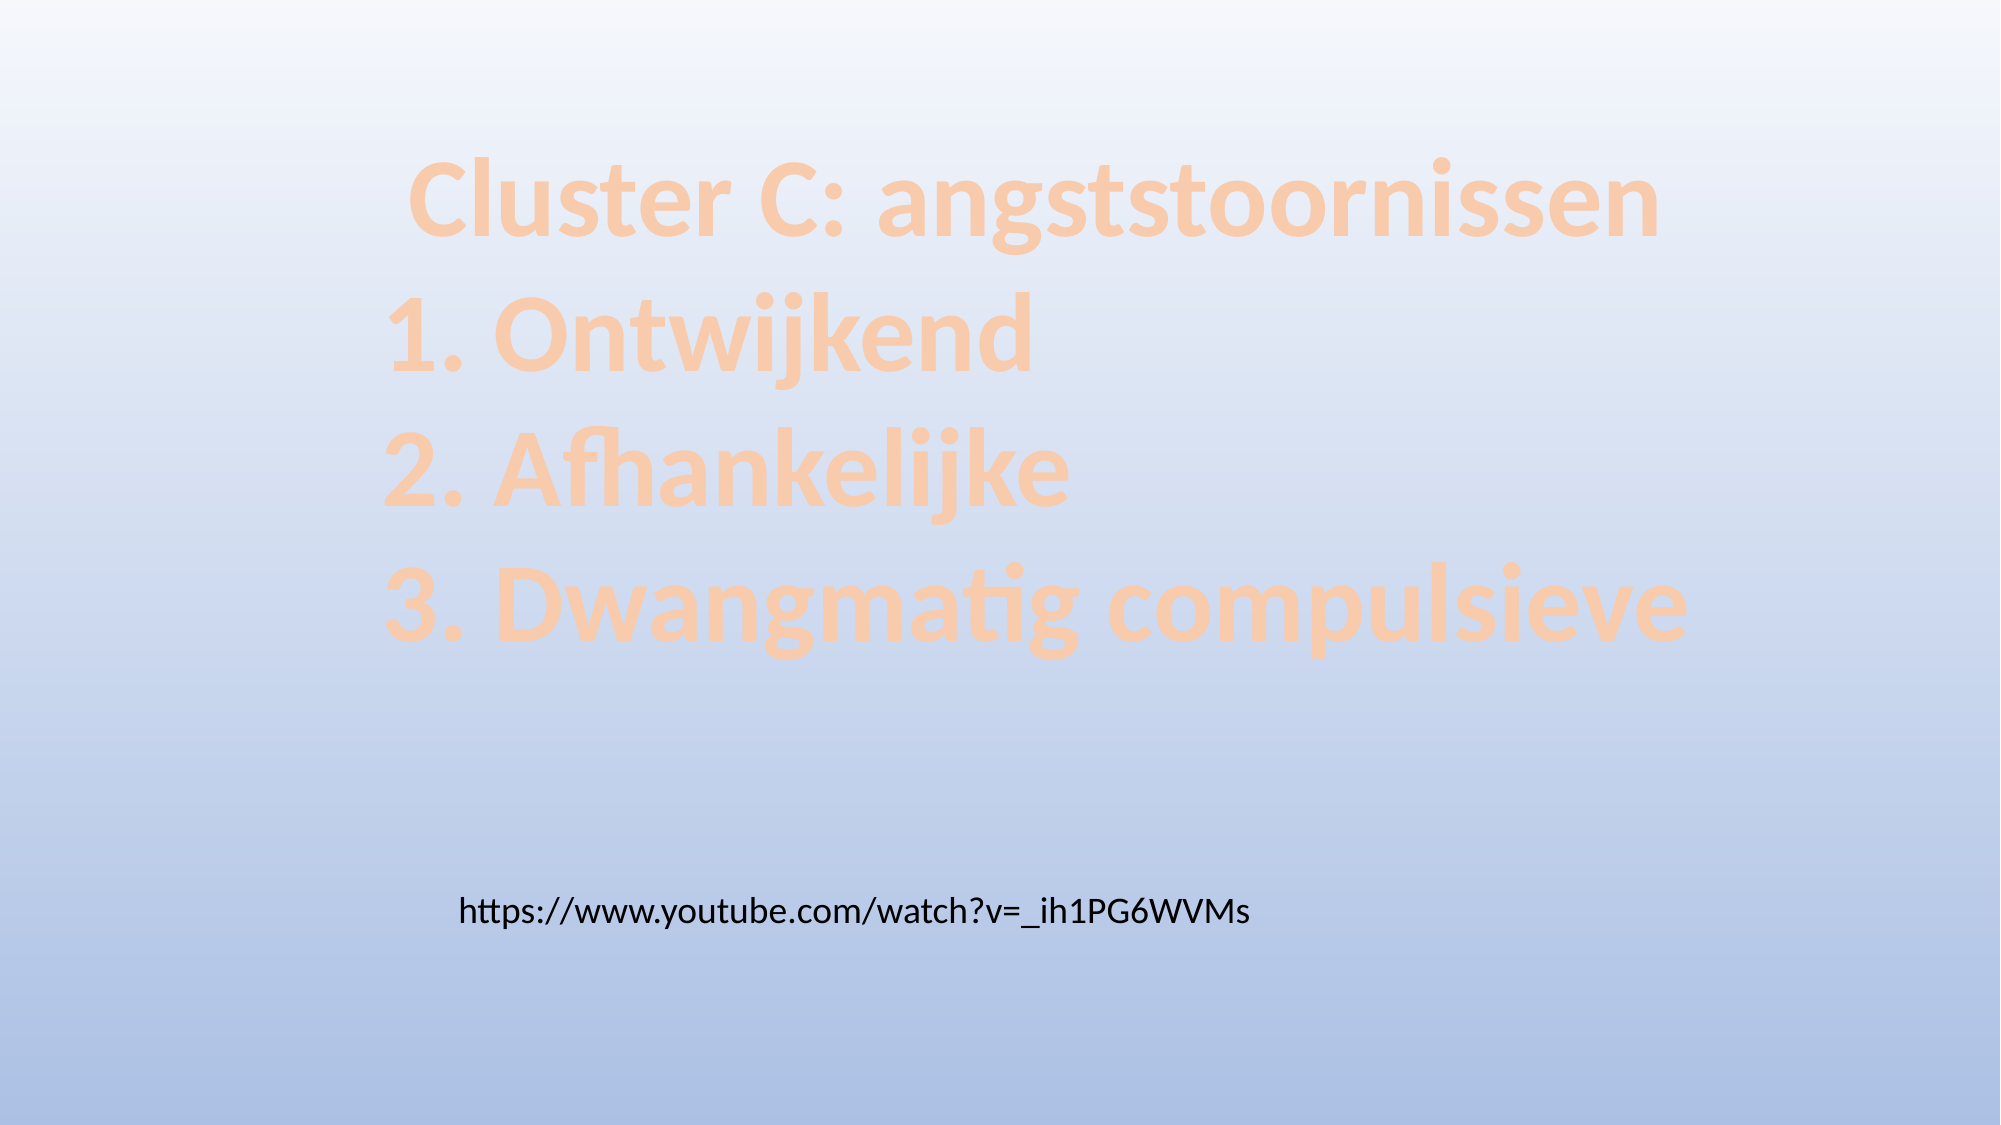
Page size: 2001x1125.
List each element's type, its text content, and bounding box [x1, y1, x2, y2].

text_box Cluster C: angststoornissen 1. Ontwijkend 2. Afhankelijke 3. Dwangmatig compulsieve [366, 116, 1707, 672]
text_box https://www.youtube.com/watch?v=_ih1PG6WVMs [443, 878, 1267, 939]
